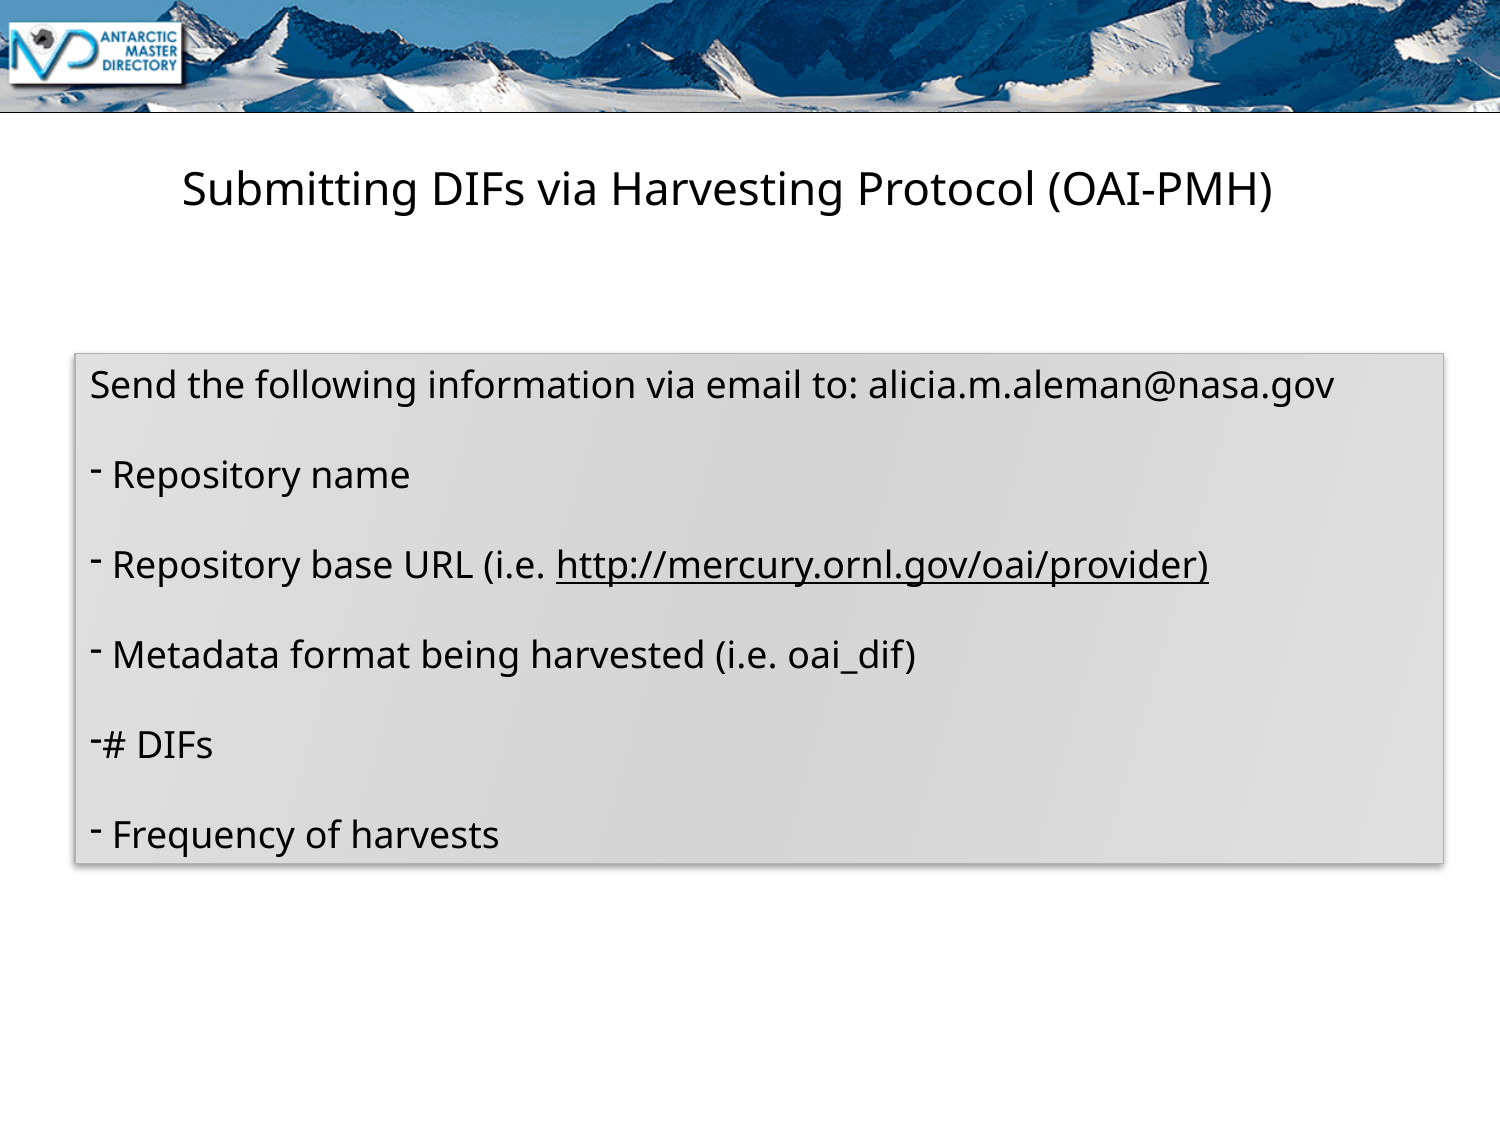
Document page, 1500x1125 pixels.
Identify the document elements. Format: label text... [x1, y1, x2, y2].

text_box Send the following information via email to: alicia.m.aleman@nasa.gov Repository name Repository base URL (i.e. http://mercury.ornl.gov/oai/provider) Metadata format being harvested (i.e. oai_dif) # DIFs Frequency of harvests [74, 353, 1444, 864]
picture [0, 0, 1500, 112]
title Submitting DIFs via Harvesting Protocol (OAI-PMH) [167, 162, 1359, 222]
